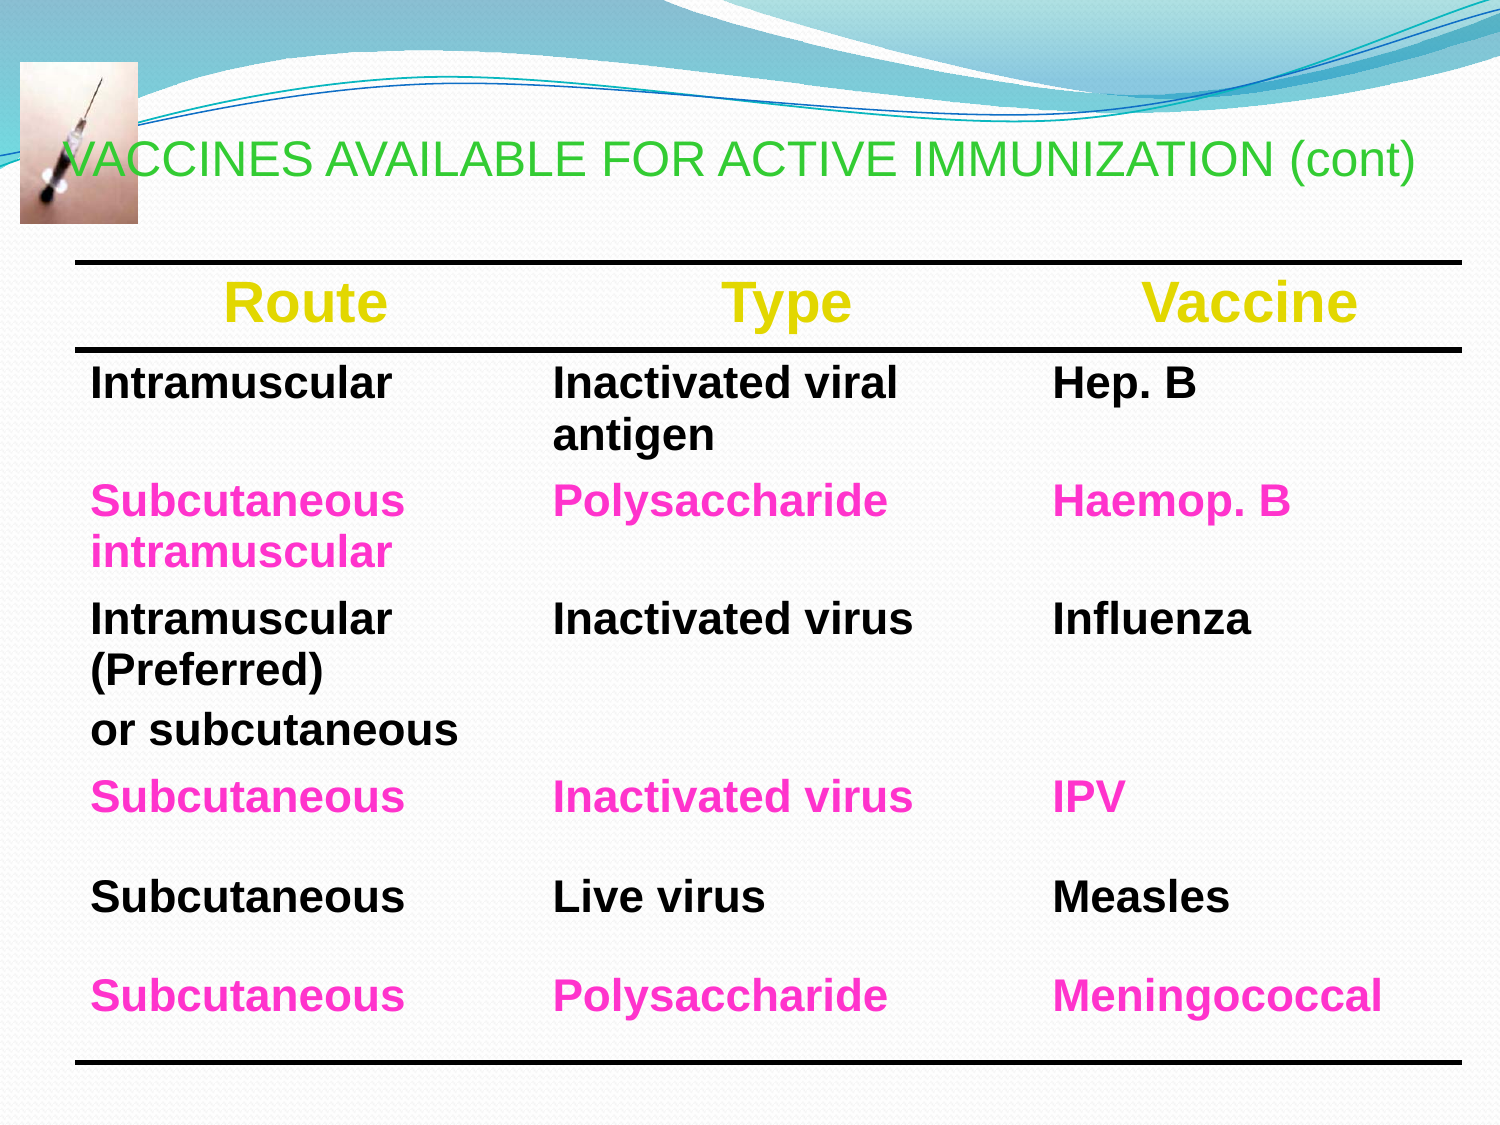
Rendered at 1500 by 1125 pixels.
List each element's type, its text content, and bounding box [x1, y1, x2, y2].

table_cell Meningococcal [1037, 963, 1462, 1060]
table_cell Measles [1037, 863, 1462, 963]
table_header Type [537, 265, 1037, 347]
table_cell Subcutaneous [75, 763, 537, 863]
table_cell Haemop. B [1037, 468, 1462, 585]
table_cell Inactivated virus [537, 763, 1037, 863]
table_header Route [75, 265, 537, 347]
table_cell Polysaccharide [537, 963, 1037, 1060]
table_cell Live virus [537, 863, 1037, 963]
table_cell Influenza [1037, 585, 1462, 763]
table_cell Hep. B [1037, 353, 1462, 468]
table_header Vaccine [1037, 265, 1462, 347]
table_cell Subcutaneous [75, 963, 537, 1060]
table_cell Subcutaneous intramuscular [75, 468, 537, 585]
table_cell Subcutaneous [75, 863, 537, 963]
table_cell Inactivated viral antigen [537, 353, 1037, 468]
title VACCINES AVAILABLE FOR ACTIVE IMMUNIZATION (cont) [62, 87, 1488, 188]
table_cell Inactivated virus [537, 585, 1037, 763]
table_cell Intramuscular (Preferred) or subcutaneous [75, 585, 537, 763]
picture [20, 62, 138, 224]
table_cell IPV [1037, 763, 1462, 863]
table_cell Polysaccharide [537, 468, 1037, 585]
table_cell Intramuscular [75, 353, 537, 468]
